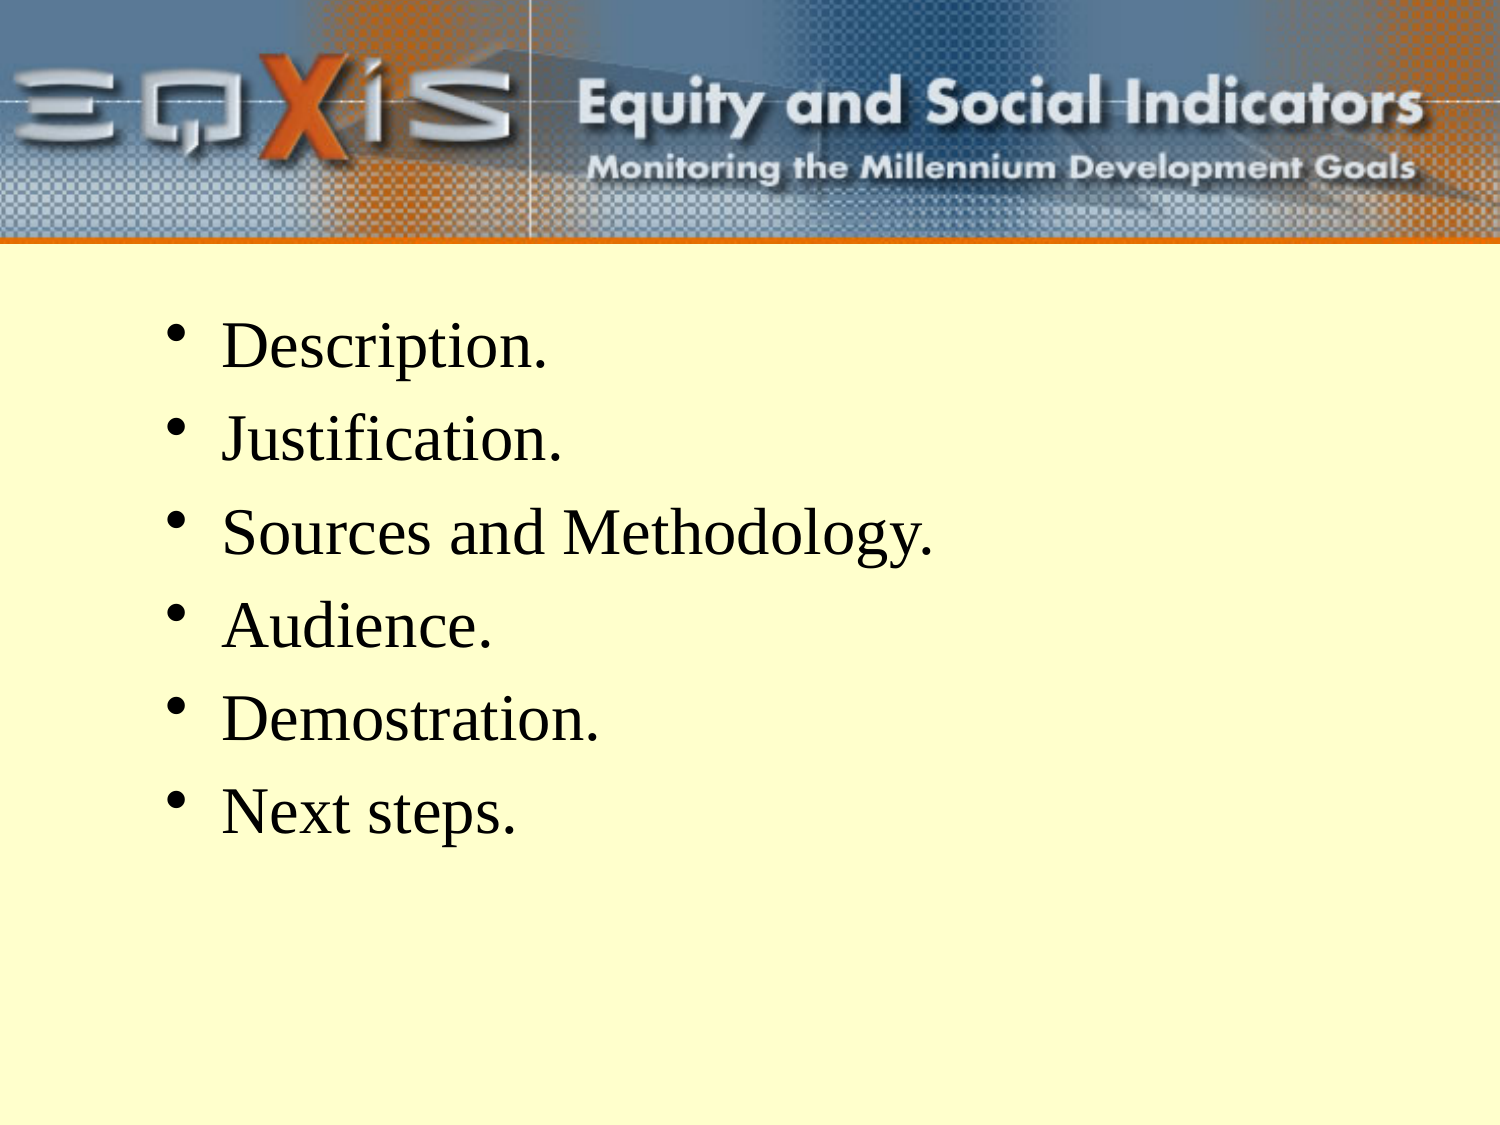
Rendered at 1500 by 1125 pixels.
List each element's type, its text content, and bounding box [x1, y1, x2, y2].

list Description. Justification. Sources and Methodology. Audience. Demostration. Next steps. [149, 252, 1376, 1013]
picture [0, 0, 1500, 244]
